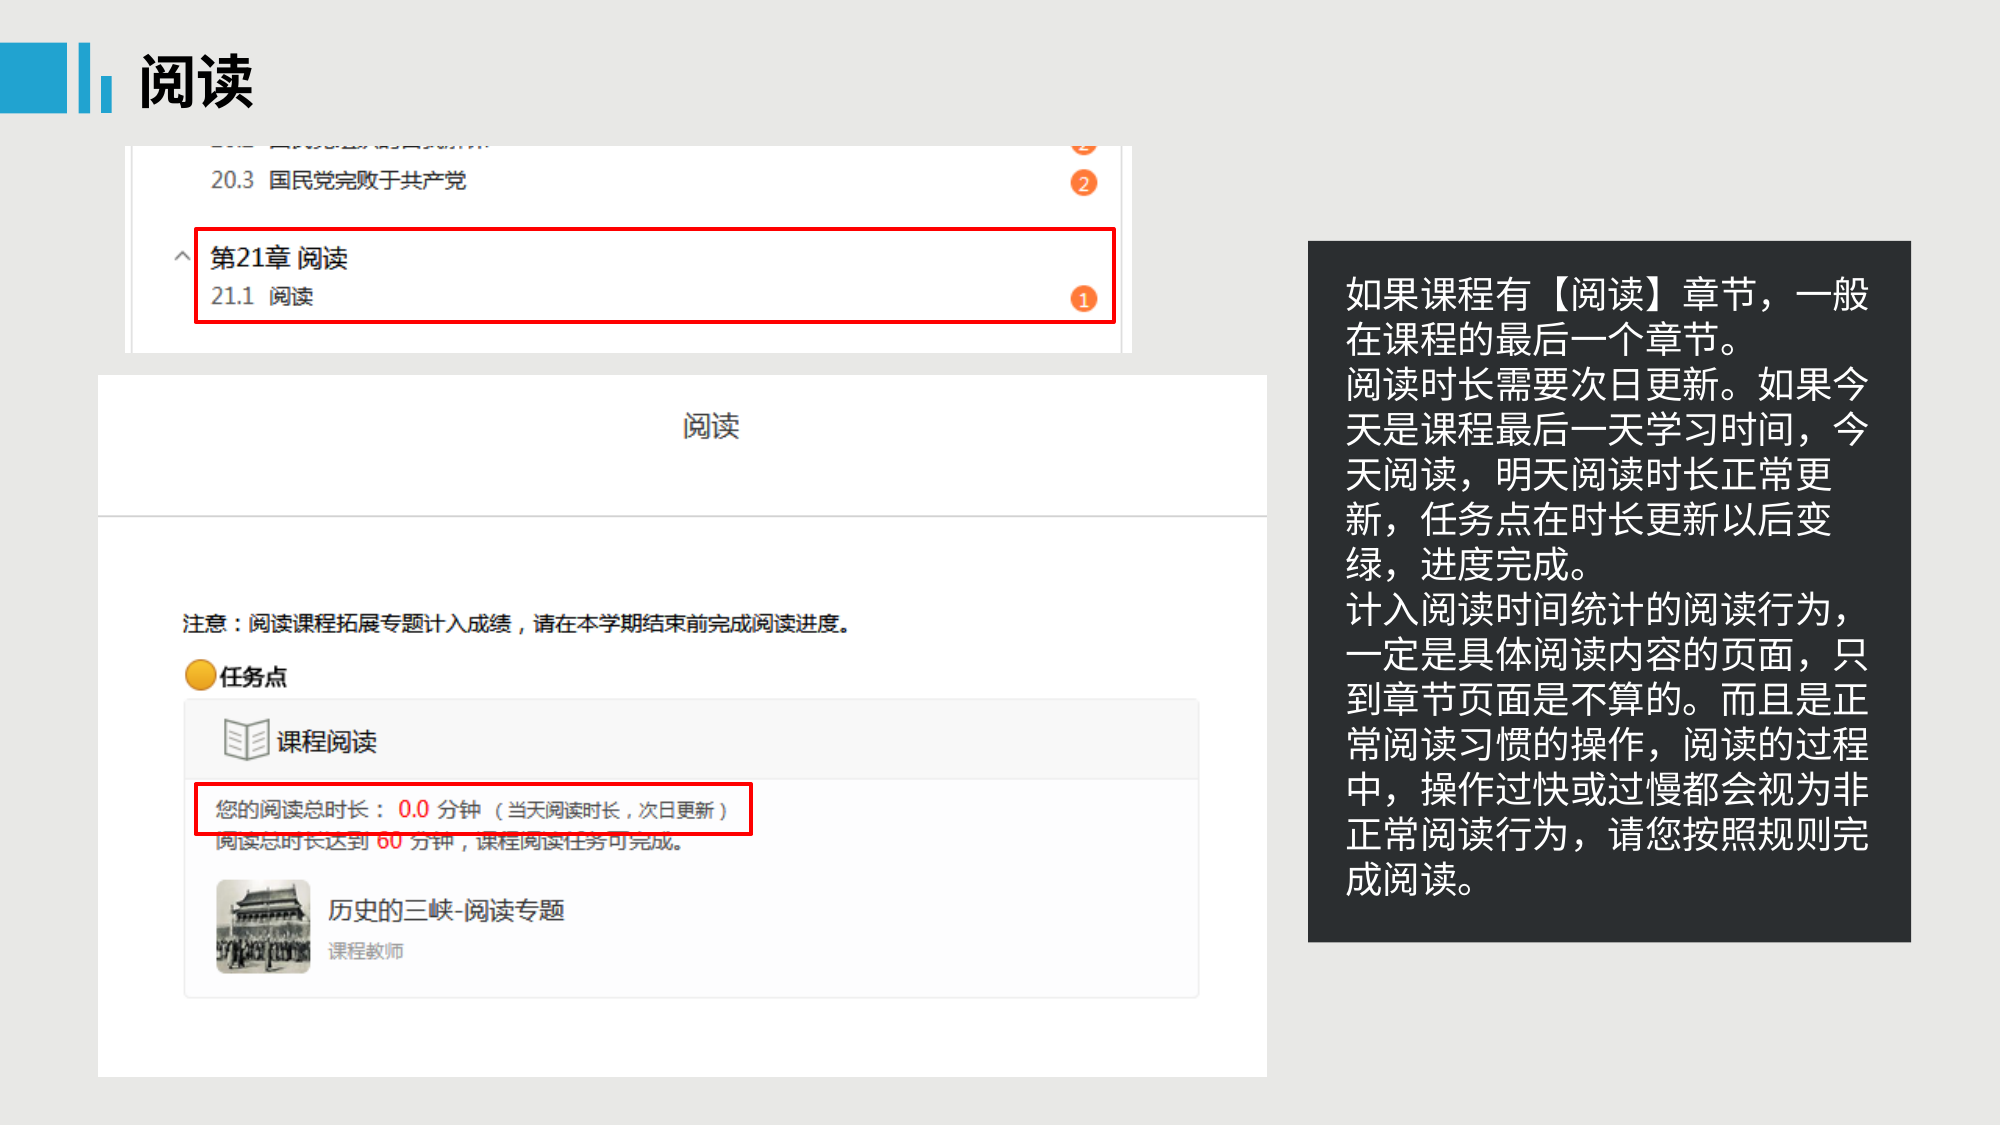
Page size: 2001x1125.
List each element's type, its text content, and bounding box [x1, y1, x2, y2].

text_box [0, 41, 69, 116]
text_box [99, 74, 114, 115]
picture [97, 374, 1268, 1077]
text_box 如果课程有【阅读】章节，一般在课程的最后一个章节。 阅读时长需要次日更新。如果今天是课程最后一天学习时间，今天阅读，明天阅读时长正常更新，任务点在时长更新以后变绿，进度完成。 计入阅读时间统计的阅读行为， 一定是具体阅读内容的页面，只到章节页面是不算的。而且是正常阅读习惯的操作，阅读的过程中，操作过快或过慢都会视为非正常阅读行为，请您按照规则完成阅读。 [1330, 263, 1897, 909]
text_box 阅读 [123, 38, 708, 123]
picture [125, 146, 1133, 353]
text_box [77, 41, 92, 116]
text_box [1306, 239, 1913, 944]
